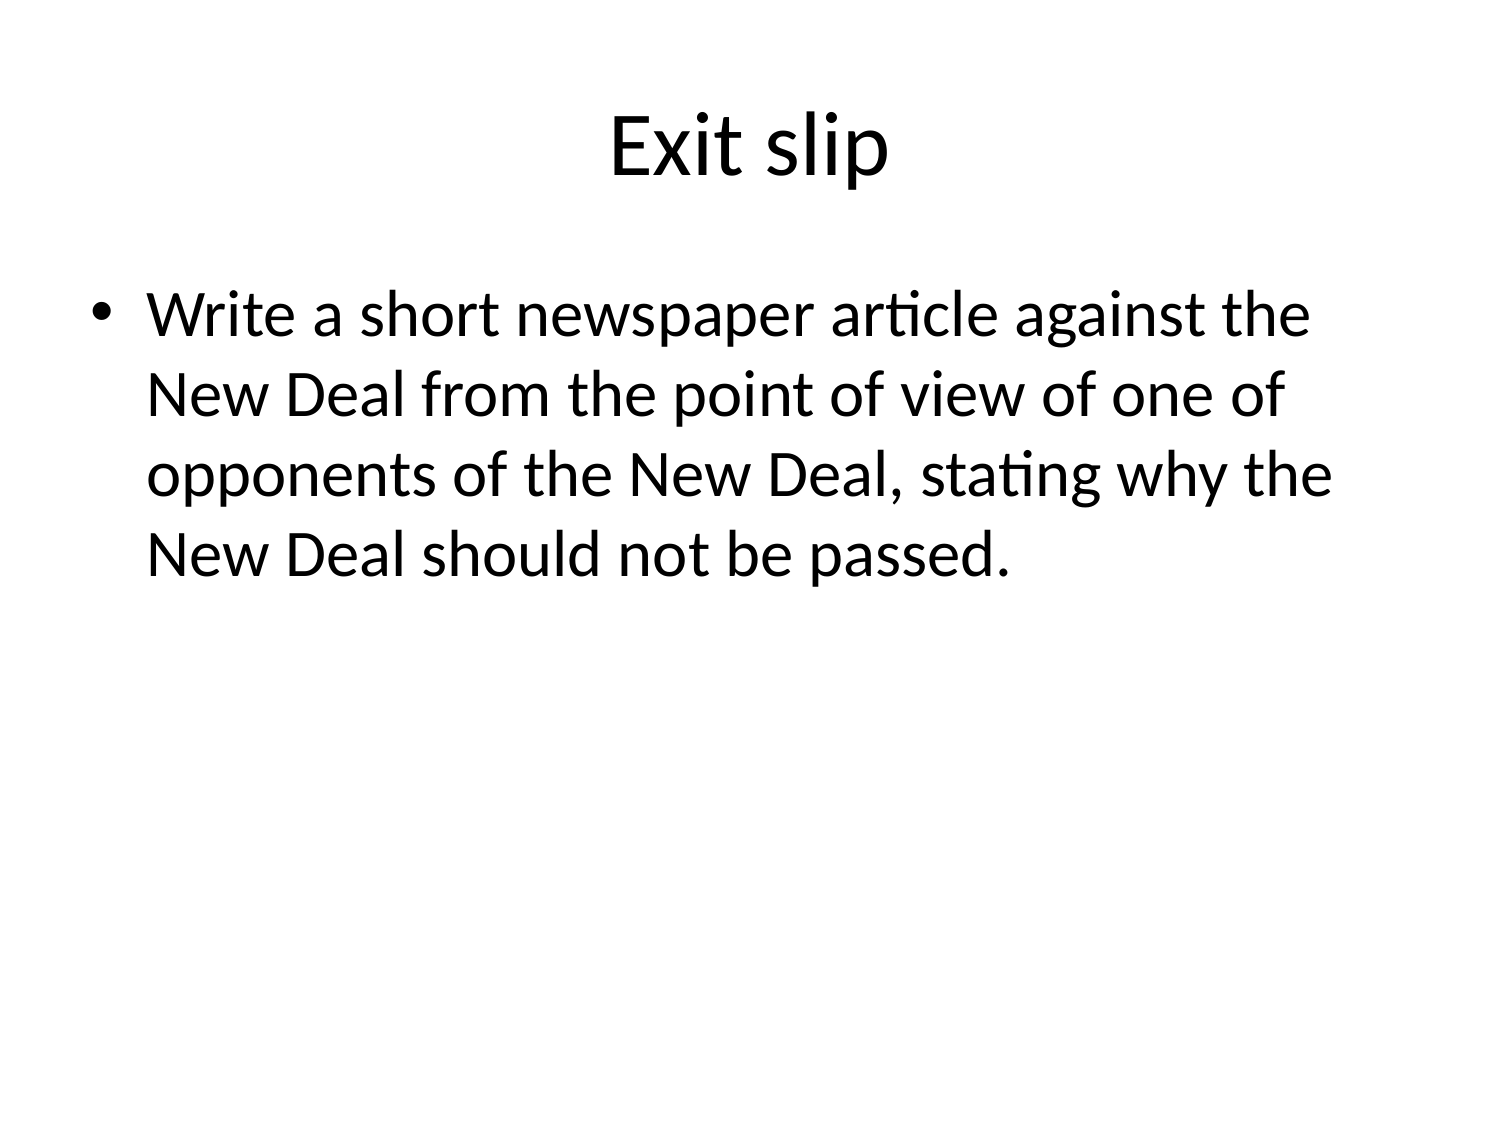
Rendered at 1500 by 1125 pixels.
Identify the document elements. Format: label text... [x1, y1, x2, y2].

title Exit slip [75, 45, 1425, 233]
list Write a short newspaper article against the New Deal from the point of view of one of opponents of the New Deal, stating why the New Deal should not be passed. [75, 262, 1425, 1005]
